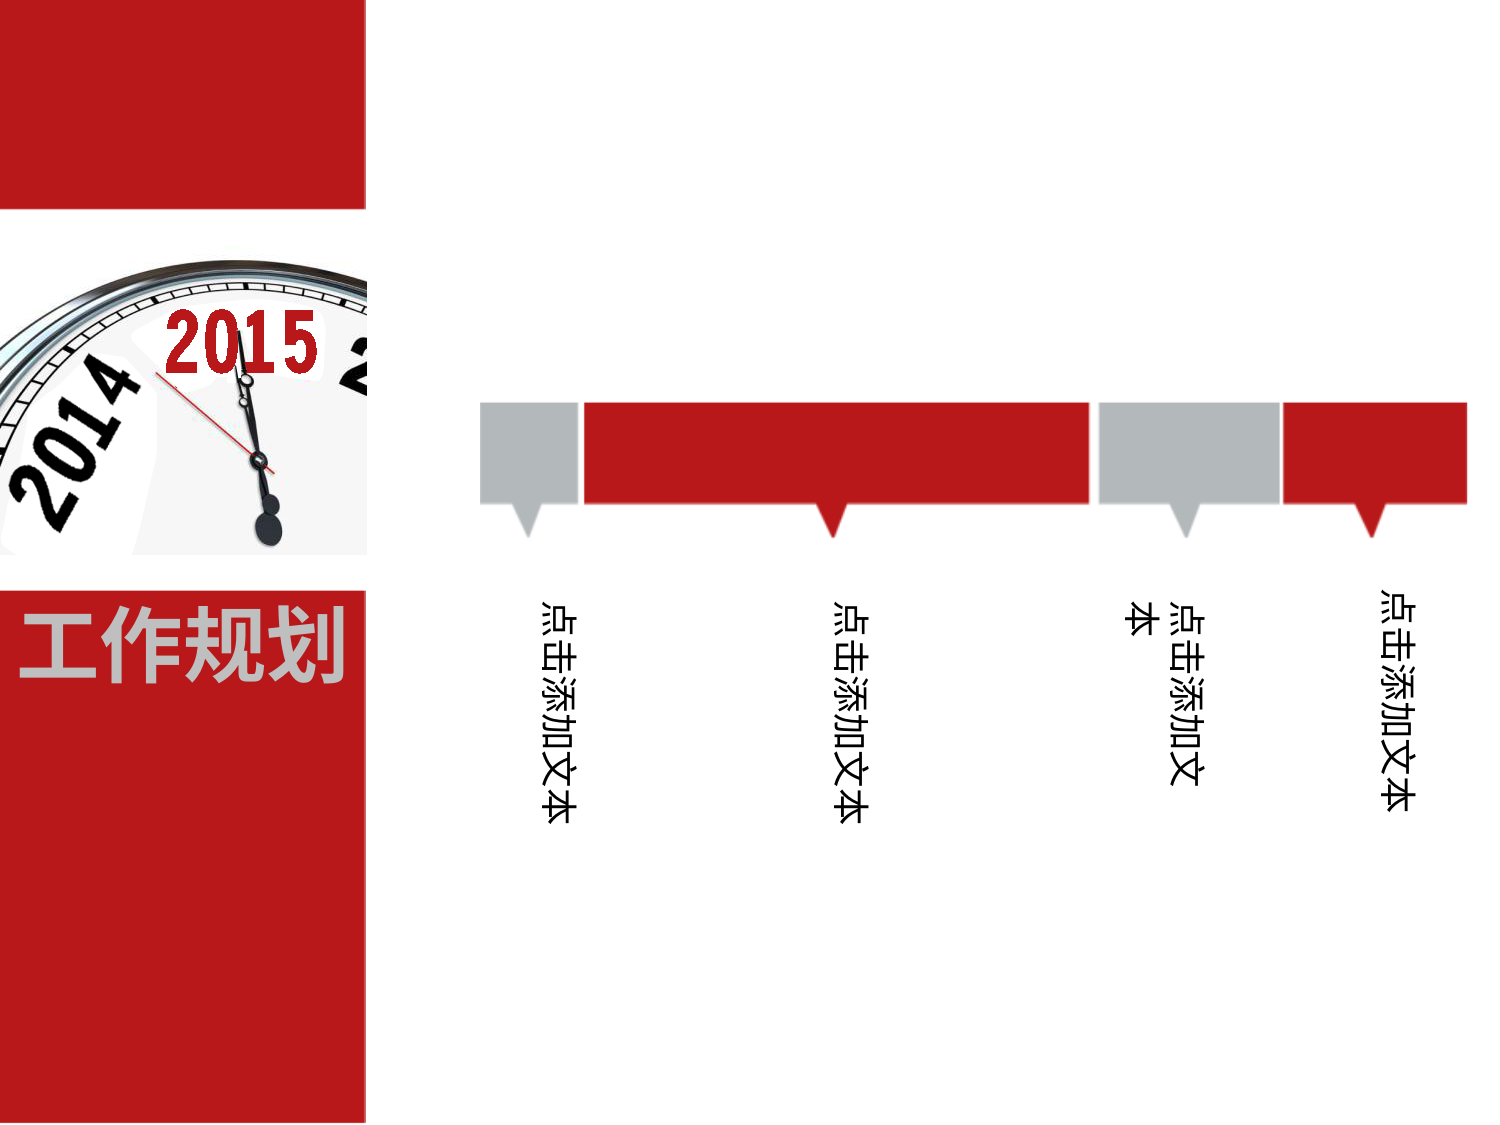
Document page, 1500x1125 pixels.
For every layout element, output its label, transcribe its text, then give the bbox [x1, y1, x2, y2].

text_box 点击添加文本 [1308, 574, 1430, 844]
picture [0, 0, 368, 1125]
picture [468, 386, 1500, 548]
text_box 点击添加文本 [1097, 585, 1219, 832]
text_box 点击添加文本 [468, 585, 590, 891]
text_box 点击添加文本 [761, 585, 883, 856]
